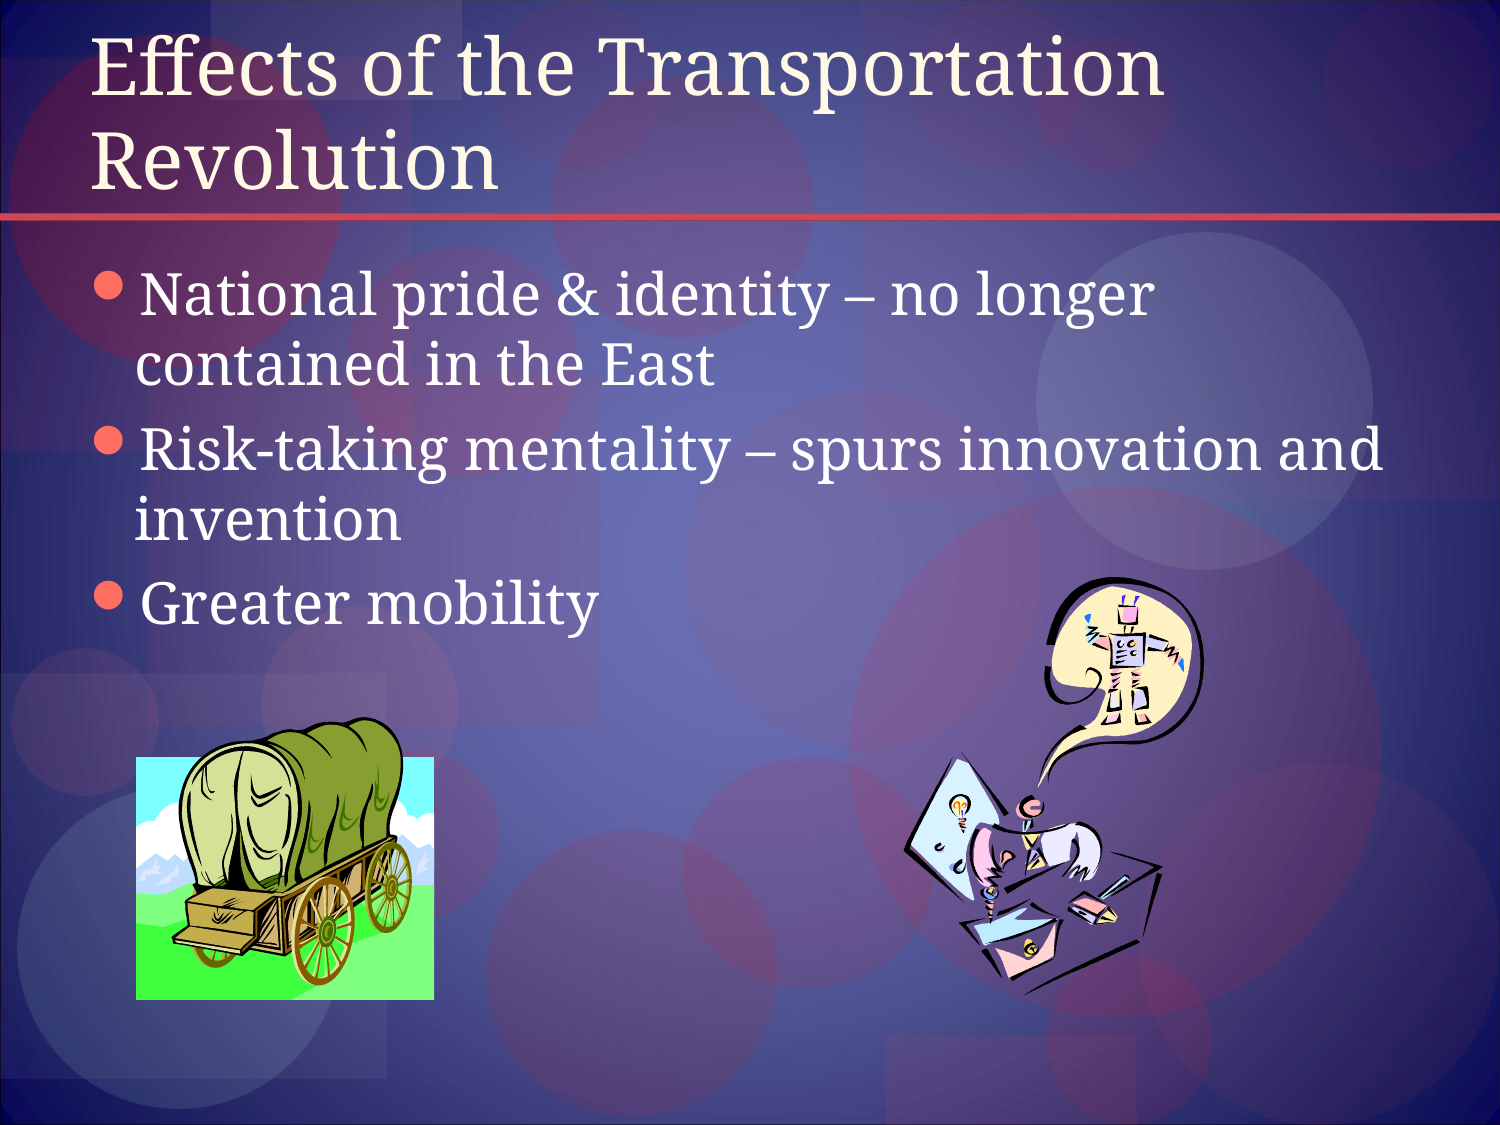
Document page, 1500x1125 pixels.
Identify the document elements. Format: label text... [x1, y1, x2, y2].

picture [0, 0, 1500, 1125]
text_box National pride & identity – no longer contained in the East Risk-taking mentality – spurs innovation and invention Greater mobility [74, 249, 1425, 1000]
text_box Effects of the Transportation Revolution [74, 26, 1425, 214]
